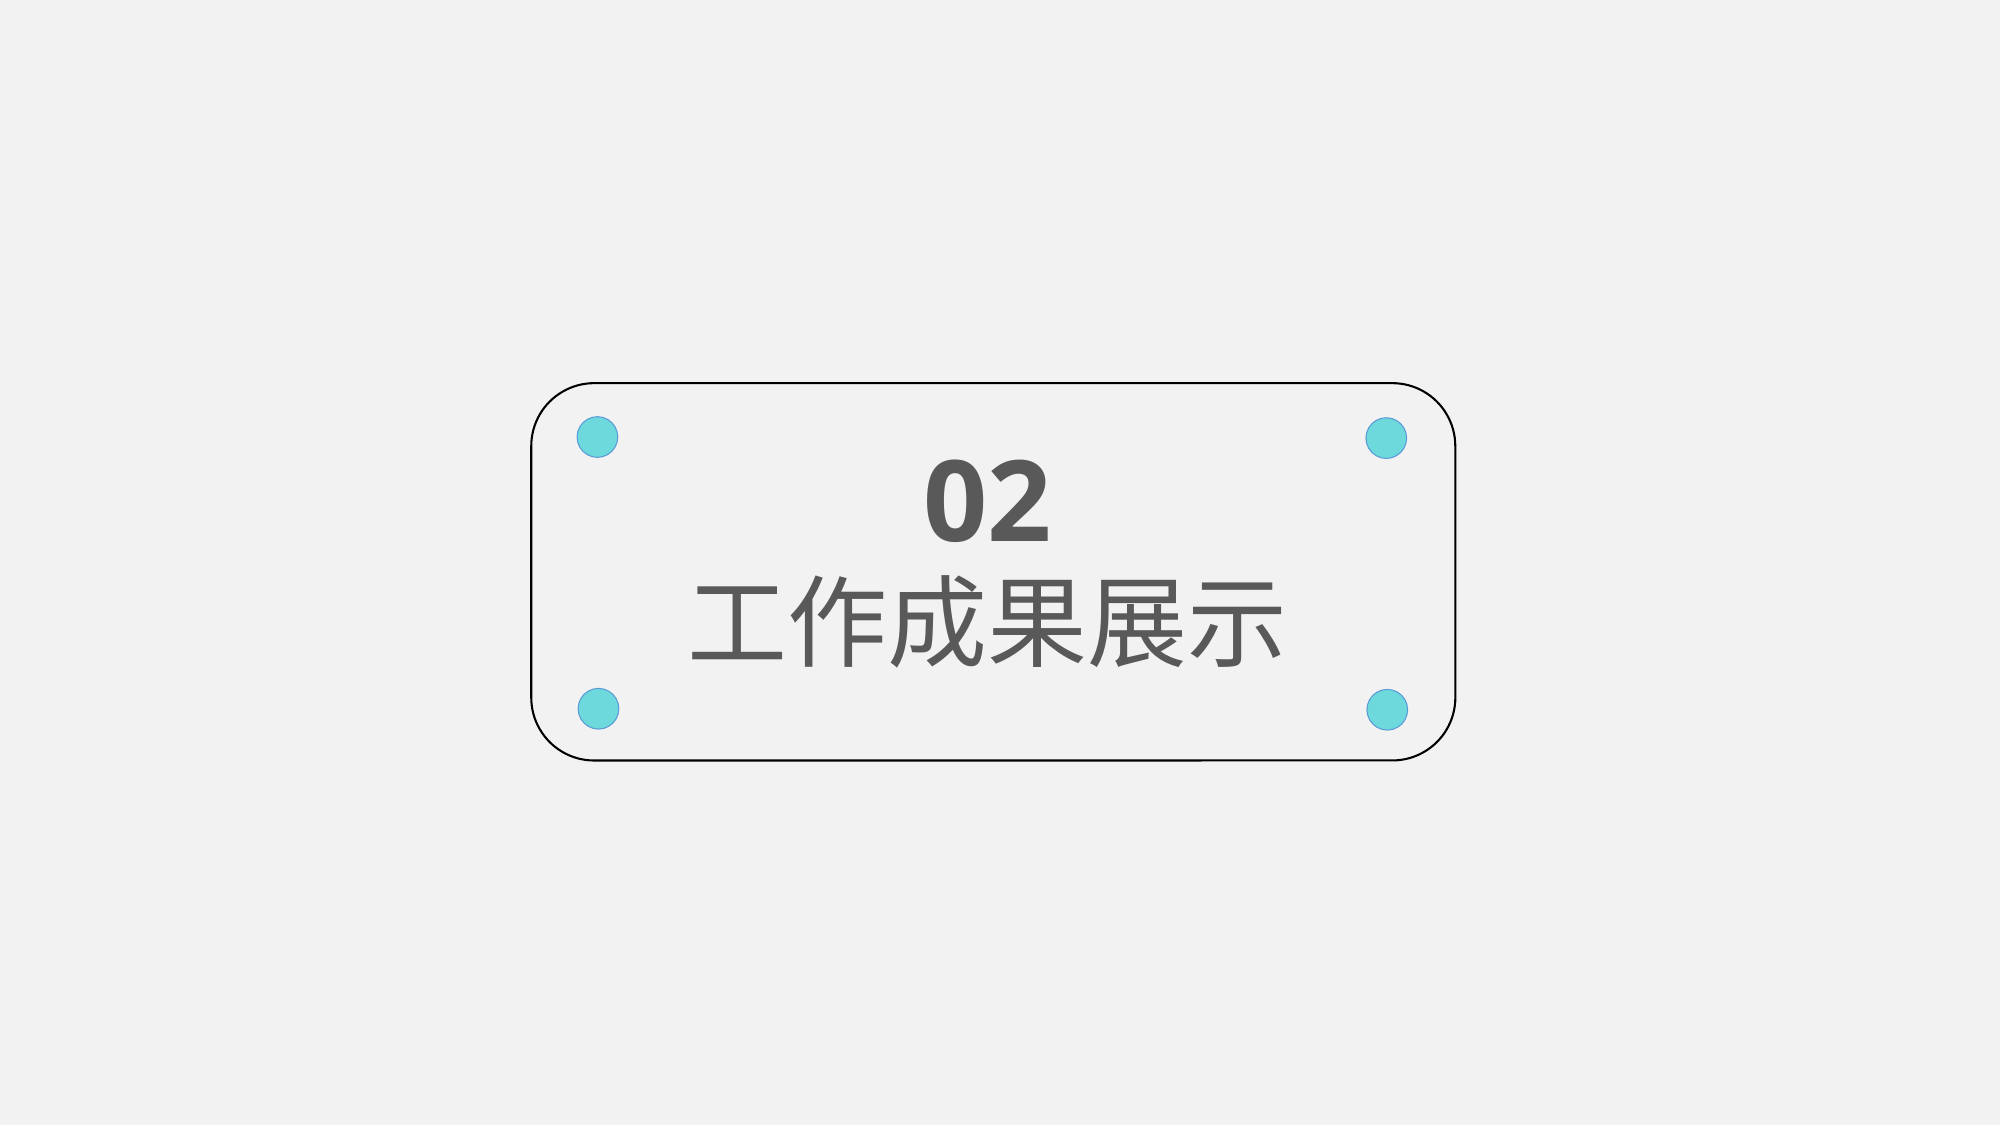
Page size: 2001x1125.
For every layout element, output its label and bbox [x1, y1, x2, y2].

text_box [577, 687, 620, 730]
text_box [419, 548, 539, 731]
text_box [1365, 417, 1408, 459]
text_box [530, 382, 1457, 762]
text_box [1366, 688, 1409, 731]
